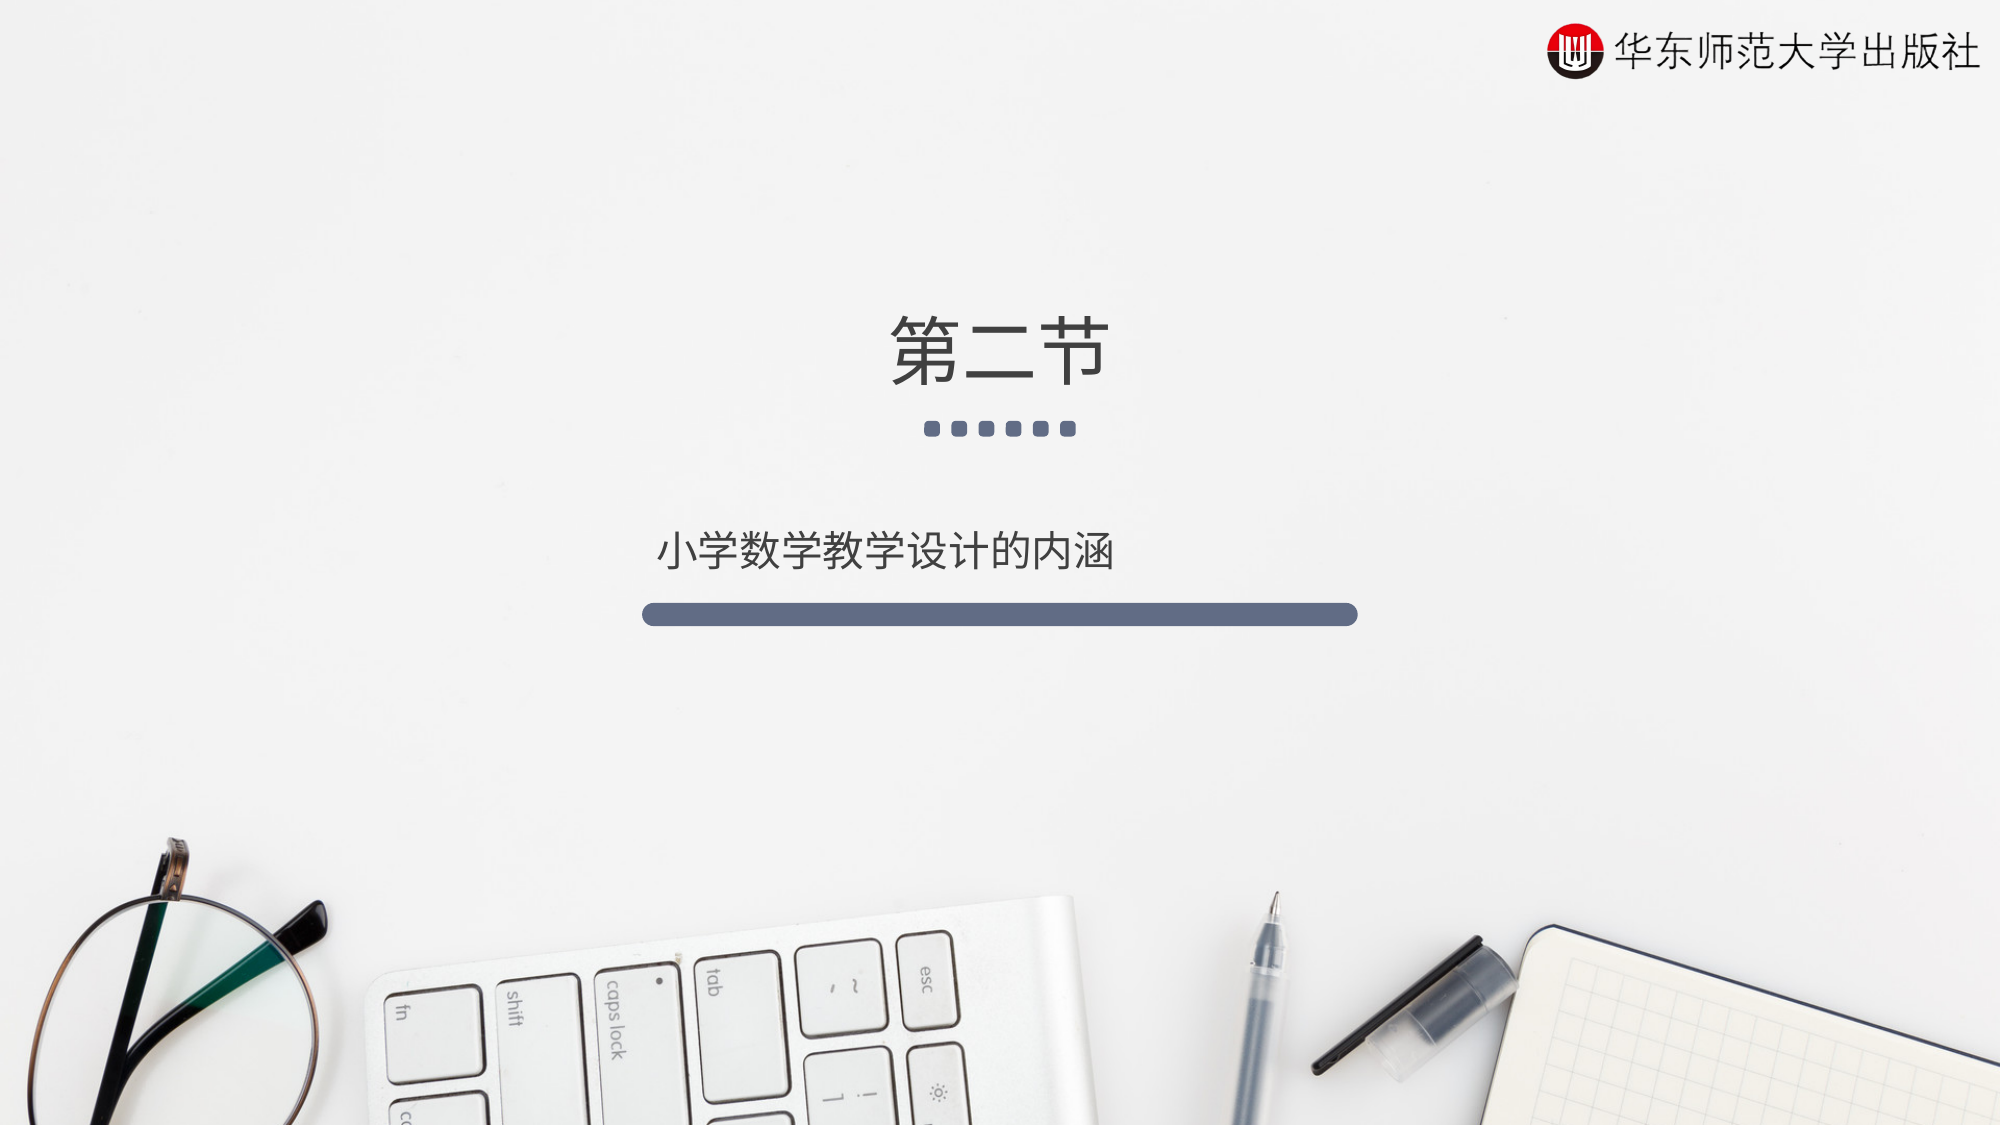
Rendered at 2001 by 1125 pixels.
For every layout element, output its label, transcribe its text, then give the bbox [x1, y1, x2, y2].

picture [0, 0, 2000, 1125]
text_box [641, 601, 1359, 628]
text_box 第二节 [638, 296, 1361, 402]
text_box 小学数学教学设计的内涵 [656, 525, 1344, 576]
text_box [1536, 13, 1989, 83]
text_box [924, 420, 1076, 437]
